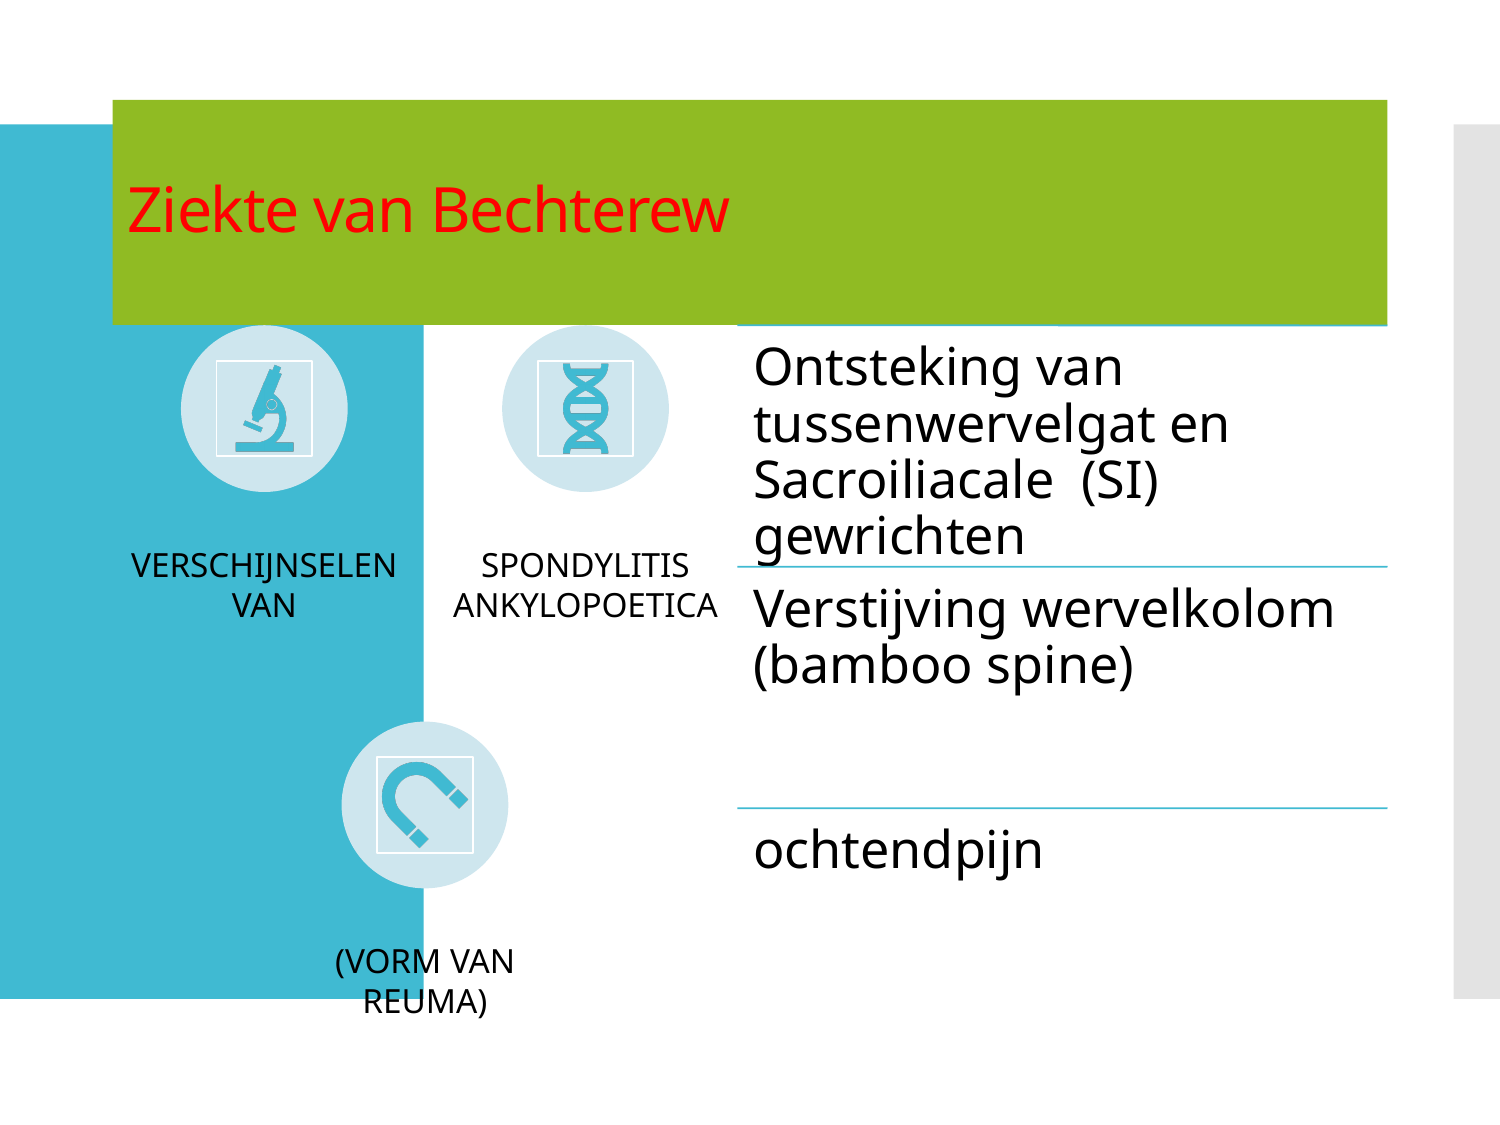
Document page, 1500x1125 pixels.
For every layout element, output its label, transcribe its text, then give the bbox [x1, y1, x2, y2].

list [737, 324, 1388, 1051]
title Ziekte van Bechterew [112, 99, 1388, 324]
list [112, 324, 737, 1051]
